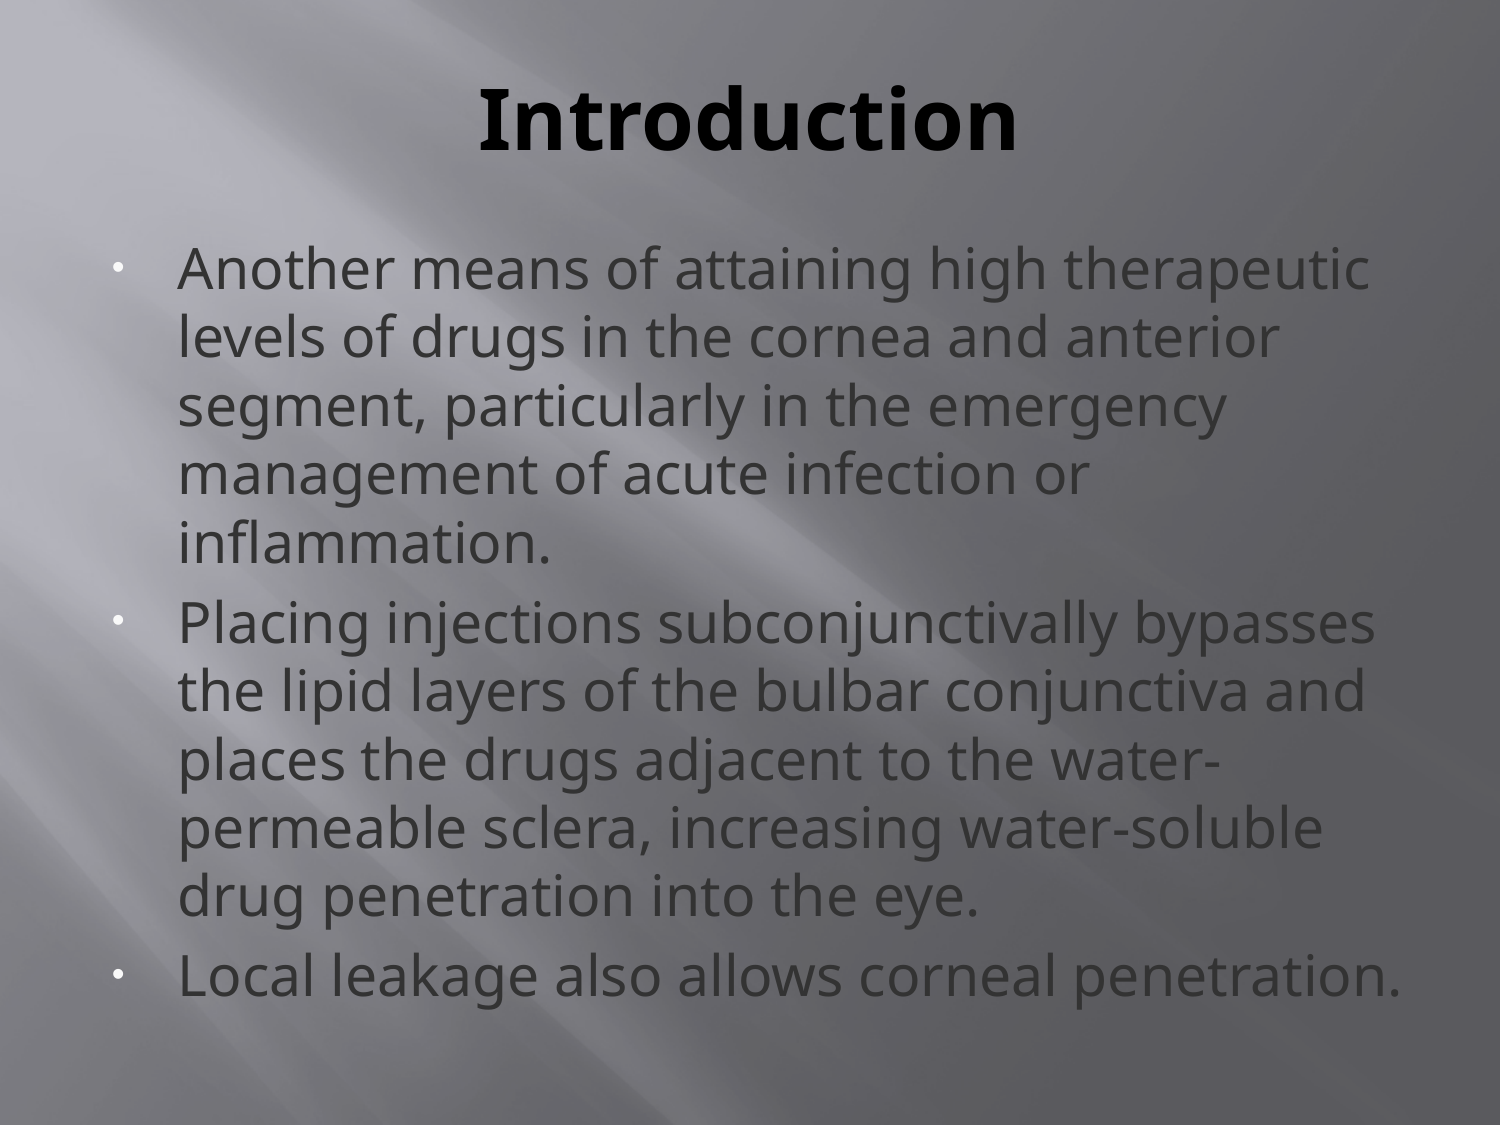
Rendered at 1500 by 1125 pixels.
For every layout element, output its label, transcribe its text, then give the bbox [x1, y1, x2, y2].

title Introduction [75, 45, 1425, 188]
list Another means of attaining high therapeutic levels of drugs in the cornea and anterior segment, particularly in the emergency management of acute infection or inflammation. Placing injections subconjunctivally bypasses the lipid layers of the bulbar conjunctiva and places the drugs adjacent to the water-permeable sclera, increasing water-soluble drug penetration into the eye. Local leakage also allows corneal penetration. [75, 224, 1425, 1035]
